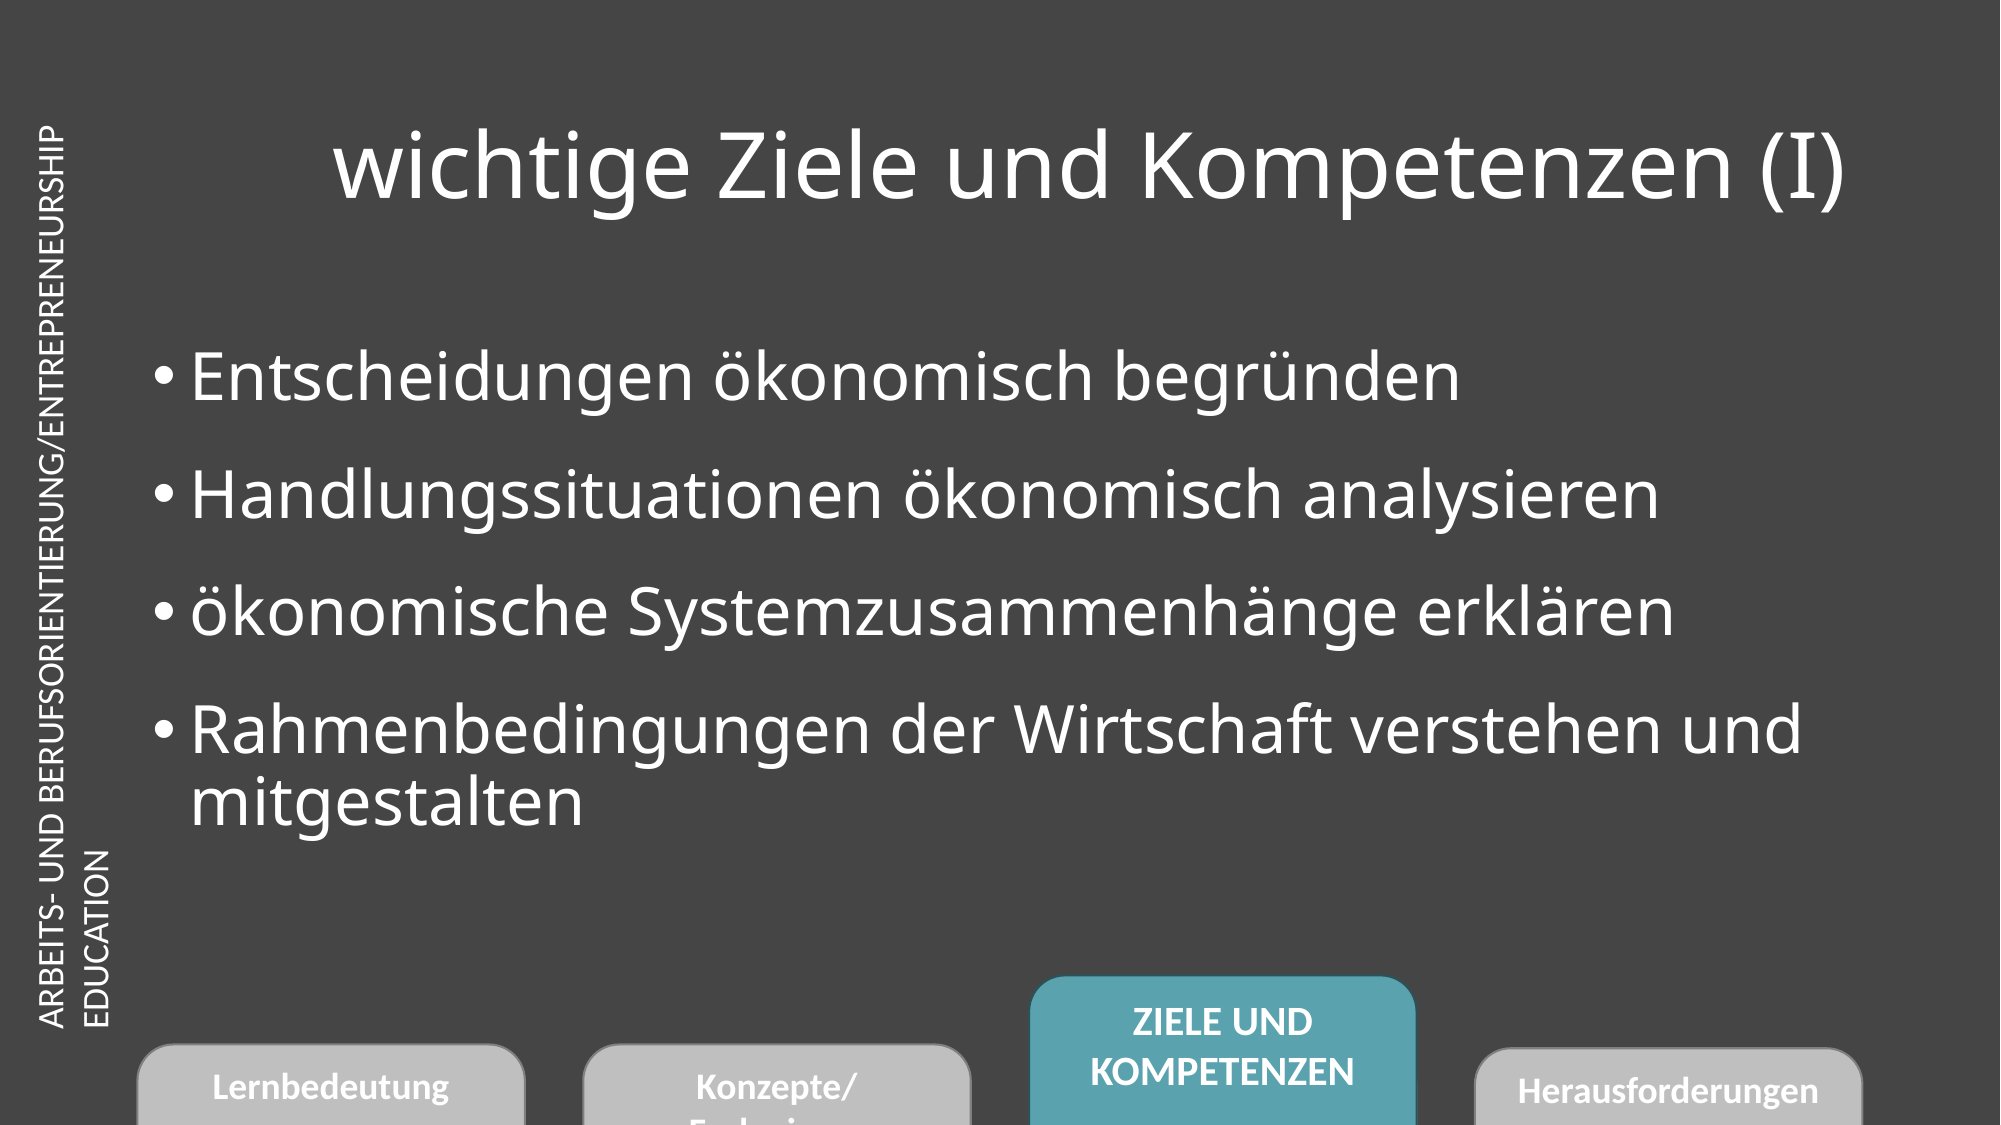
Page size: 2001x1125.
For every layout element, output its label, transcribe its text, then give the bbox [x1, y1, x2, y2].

list Entscheidungen ökonomisch begründen Handlungssituationen ökonomisch analysieren ökonomische Systemzusammenhänge erklären Rahmenbedingungen der Wirtschaft verstehen und mitgestalten [137, 335, 1863, 984]
title wichtige Ziele und Kompetenzen (I) [137, 59, 1863, 278]
